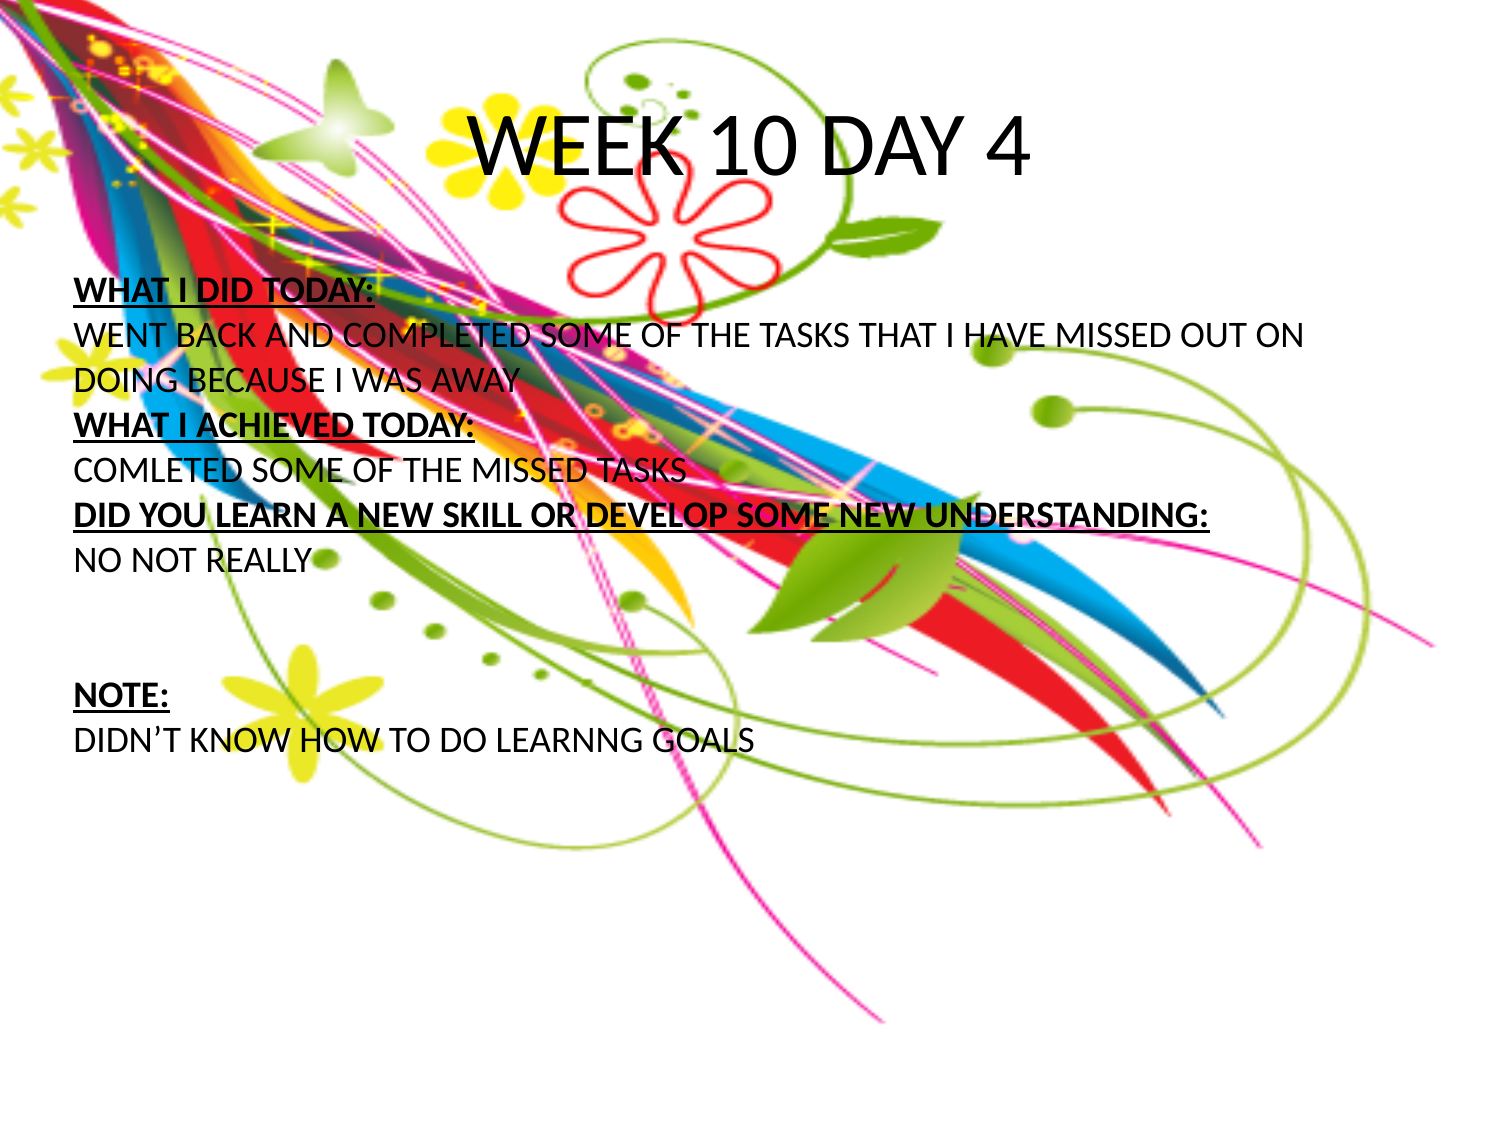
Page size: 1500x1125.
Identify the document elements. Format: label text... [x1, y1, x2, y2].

picture [0, 0, 1500, 1125]
title WEEK 10 DAY 4 [75, 45, 1425, 233]
text_box WHAT I DID TODAY: WENT BACK AND COMPLETED SOME OF THE TASKS THAT I HAVE MISSED OUT ON DOING BECAUSE I WAS AWAY WHAT I ACHIEVED TODAY: COMLETED SOME OF THE MISSED TASKS DID YOU LEARN A NEW SKILL OR DEVELOP SOME NEW UNDERSTANDING: NO NOT REALLY NOTE: DIDN’T KNOW HOW TO DO LEARNNG GOALS [58, 257, 1430, 768]
